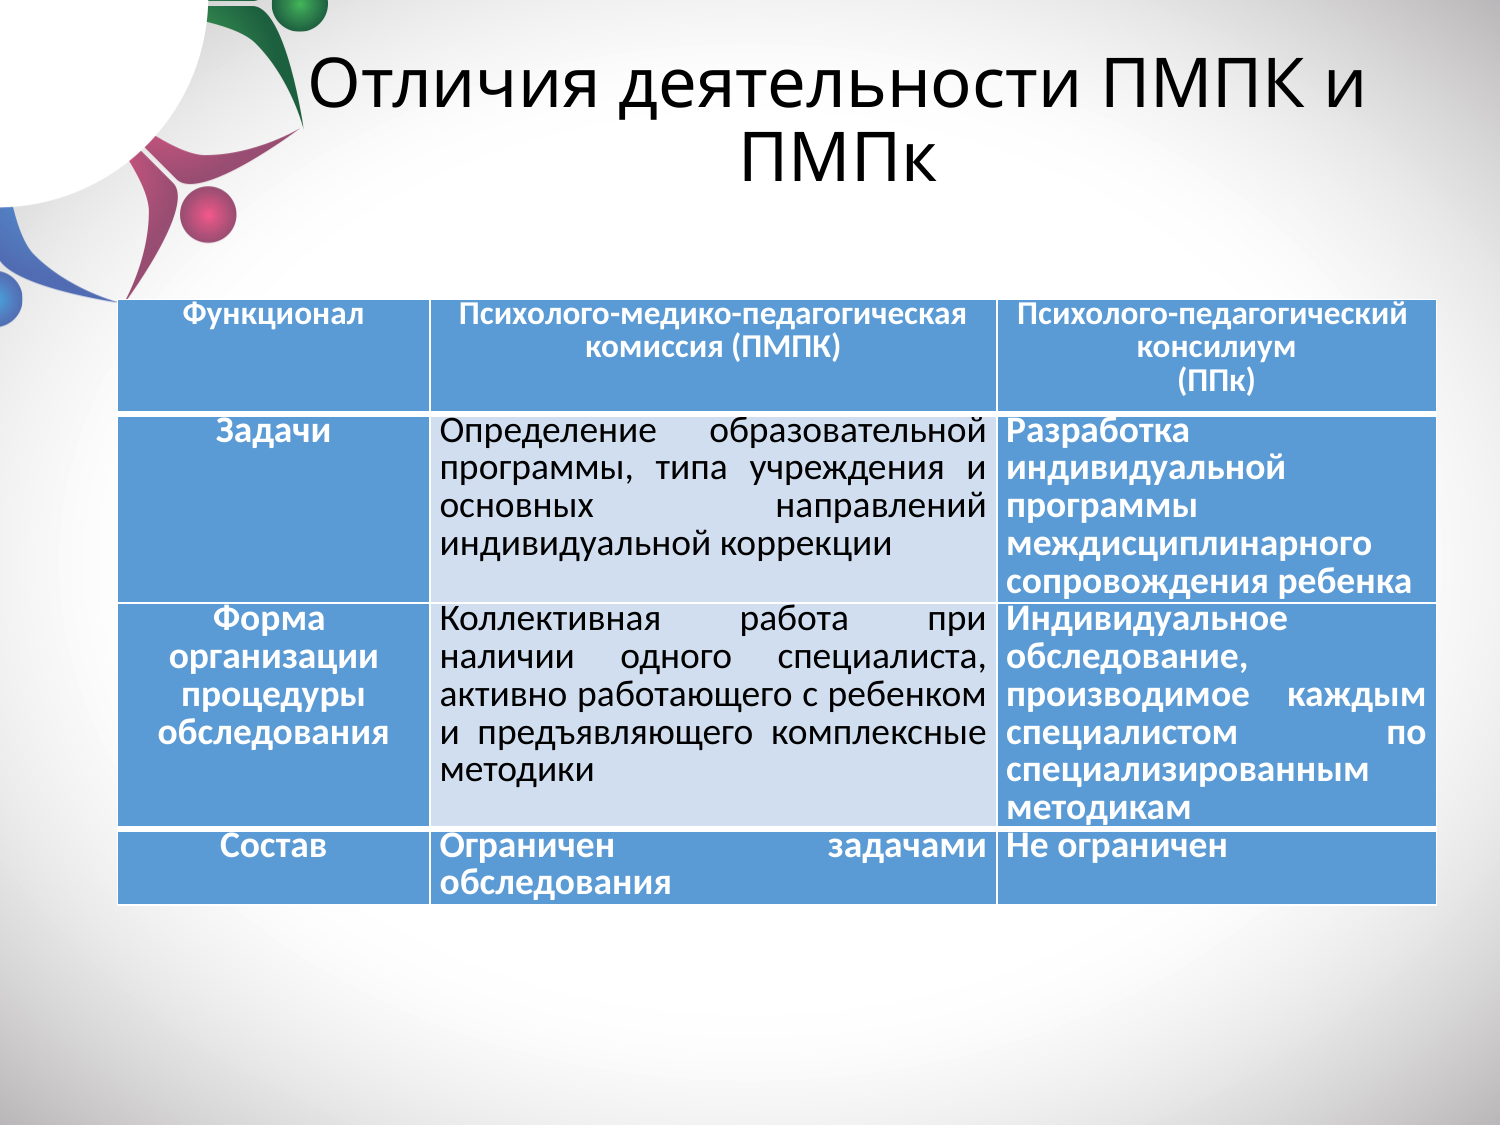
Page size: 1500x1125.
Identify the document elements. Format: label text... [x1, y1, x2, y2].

table_cell Форма организации процедуры обследования [118, 604, 429, 826]
table_cell Определение образовательной программы, типа учреждения и основных направлений индивидуальной коррекции [431, 417, 996, 602]
table_cell Разработка индивидуальной программы междисциплинарного сопровождения ребенка [998, 417, 1436, 602]
title Отличия деятельности ПМПК и ПМПк [191, 13, 1486, 231]
table_header Психолого-педагогический консилиум (ППк) [998, 300, 1436, 411]
table_cell Задачи [118, 417, 429, 602]
table_header Функционал [118, 300, 429, 411]
table_header Психолого-медико-педагогическая комиссия (ПМПК) [431, 300, 996, 411]
table_cell Коллективная работа при наличии одного специалиста, активно работающего с ребенком и предъявляющего комплексные методики [431, 604, 996, 826]
table_cell Индивидуальное обследование, производимое каждым специалистом по специализированным методикам [998, 604, 1436, 826]
table_cell Состав [118, 832, 429, 904]
table_cell Не ограничен [998, 832, 1436, 904]
picture [0, 0, 1500, 1125]
table_cell Ограничен задачами обследования [431, 832, 996, 904]
